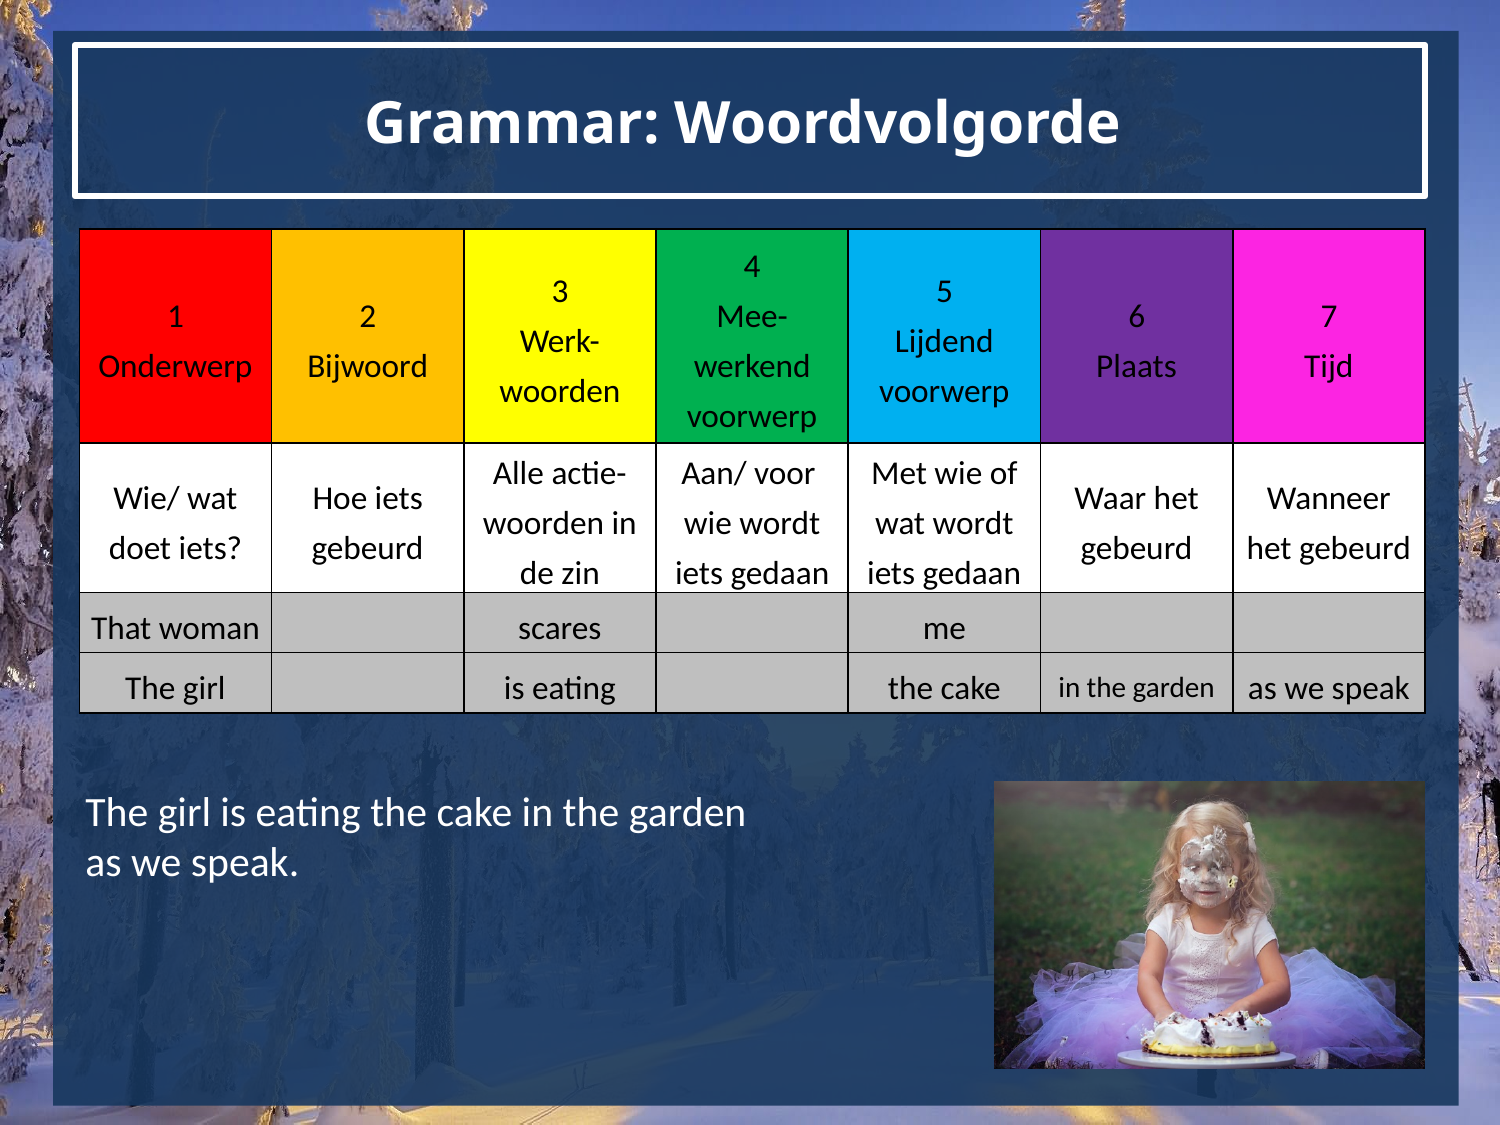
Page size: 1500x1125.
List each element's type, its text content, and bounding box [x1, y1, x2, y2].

table_cell The girl [80, 653, 271, 712]
table_cell in the garden [1041, 653, 1232, 712]
table_cell scares [465, 593, 655, 652]
table_cell the cake [849, 653, 1040, 712]
title Grammar: Woordvolgorde [72, 42, 1428, 199]
table_header 6 Plaats [1041, 230, 1232, 442]
text_box The girl is eating the cake in the garden as we speak. [70, 727, 821, 943]
table_cell as we speak [1234, 653, 1424, 712]
table_cell [657, 653, 847, 712]
table_header 5 Lijdend voorwerp [849, 230, 1040, 442]
table_cell Aan/ voor wie wordt iets gedaan [657, 444, 847, 592]
table_header 1 Onderwerp [80, 230, 271, 442]
picture [0, 0, 1500, 1125]
table_cell is eating [465, 653, 655, 712]
table_cell Met wie of wat wordt iets gedaan [849, 444, 1040, 592]
list [70, 231, 1421, 1071]
table_header 4 Mee-werkend voorwerp [657, 230, 847, 442]
table_cell Wanneer het gebeurd [1234, 444, 1424, 592]
table_cell [1041, 593, 1232, 652]
table_cell Wie/ wat doet iets? [80, 444, 271, 592]
table_cell That woman [80, 593, 271, 652]
table_cell Hoe iets gebeurd [272, 444, 463, 592]
table_header 3 Werk-woorden [465, 230, 655, 442]
table_cell [272, 593, 463, 652]
table_header 7 Tijd [1234, 230, 1424, 442]
table_cell Waar het gebeurd [1041, 444, 1232, 592]
table_cell [657, 593, 847, 652]
table_header 2 Bijwoord [272, 230, 463, 442]
table_cell me [849, 593, 1040, 652]
table_cell Alle actie-woorden in de zin [465, 444, 655, 592]
table_cell [272, 653, 463, 712]
table_cell [1234, 593, 1424, 652]
